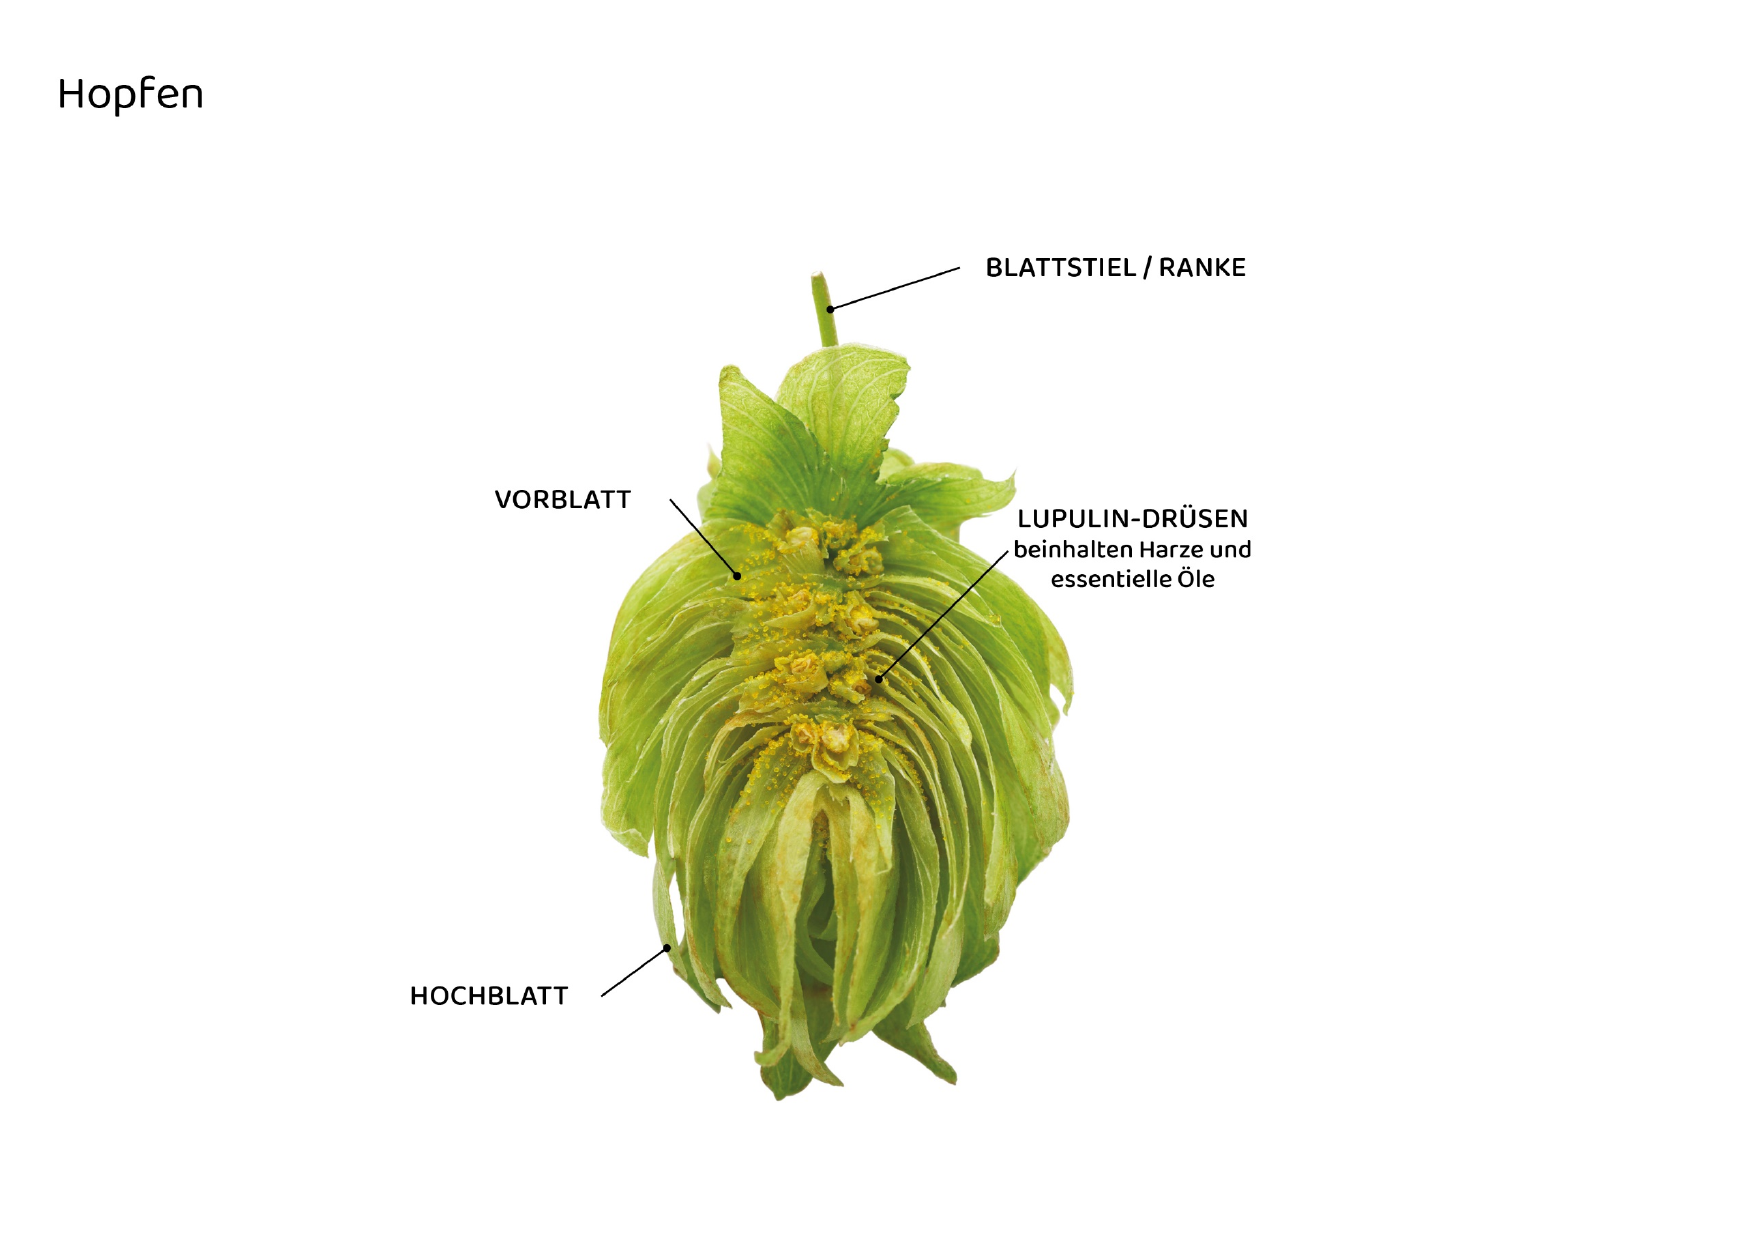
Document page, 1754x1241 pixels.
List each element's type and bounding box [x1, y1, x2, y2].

picture [0, 0, 1650, 1167]
